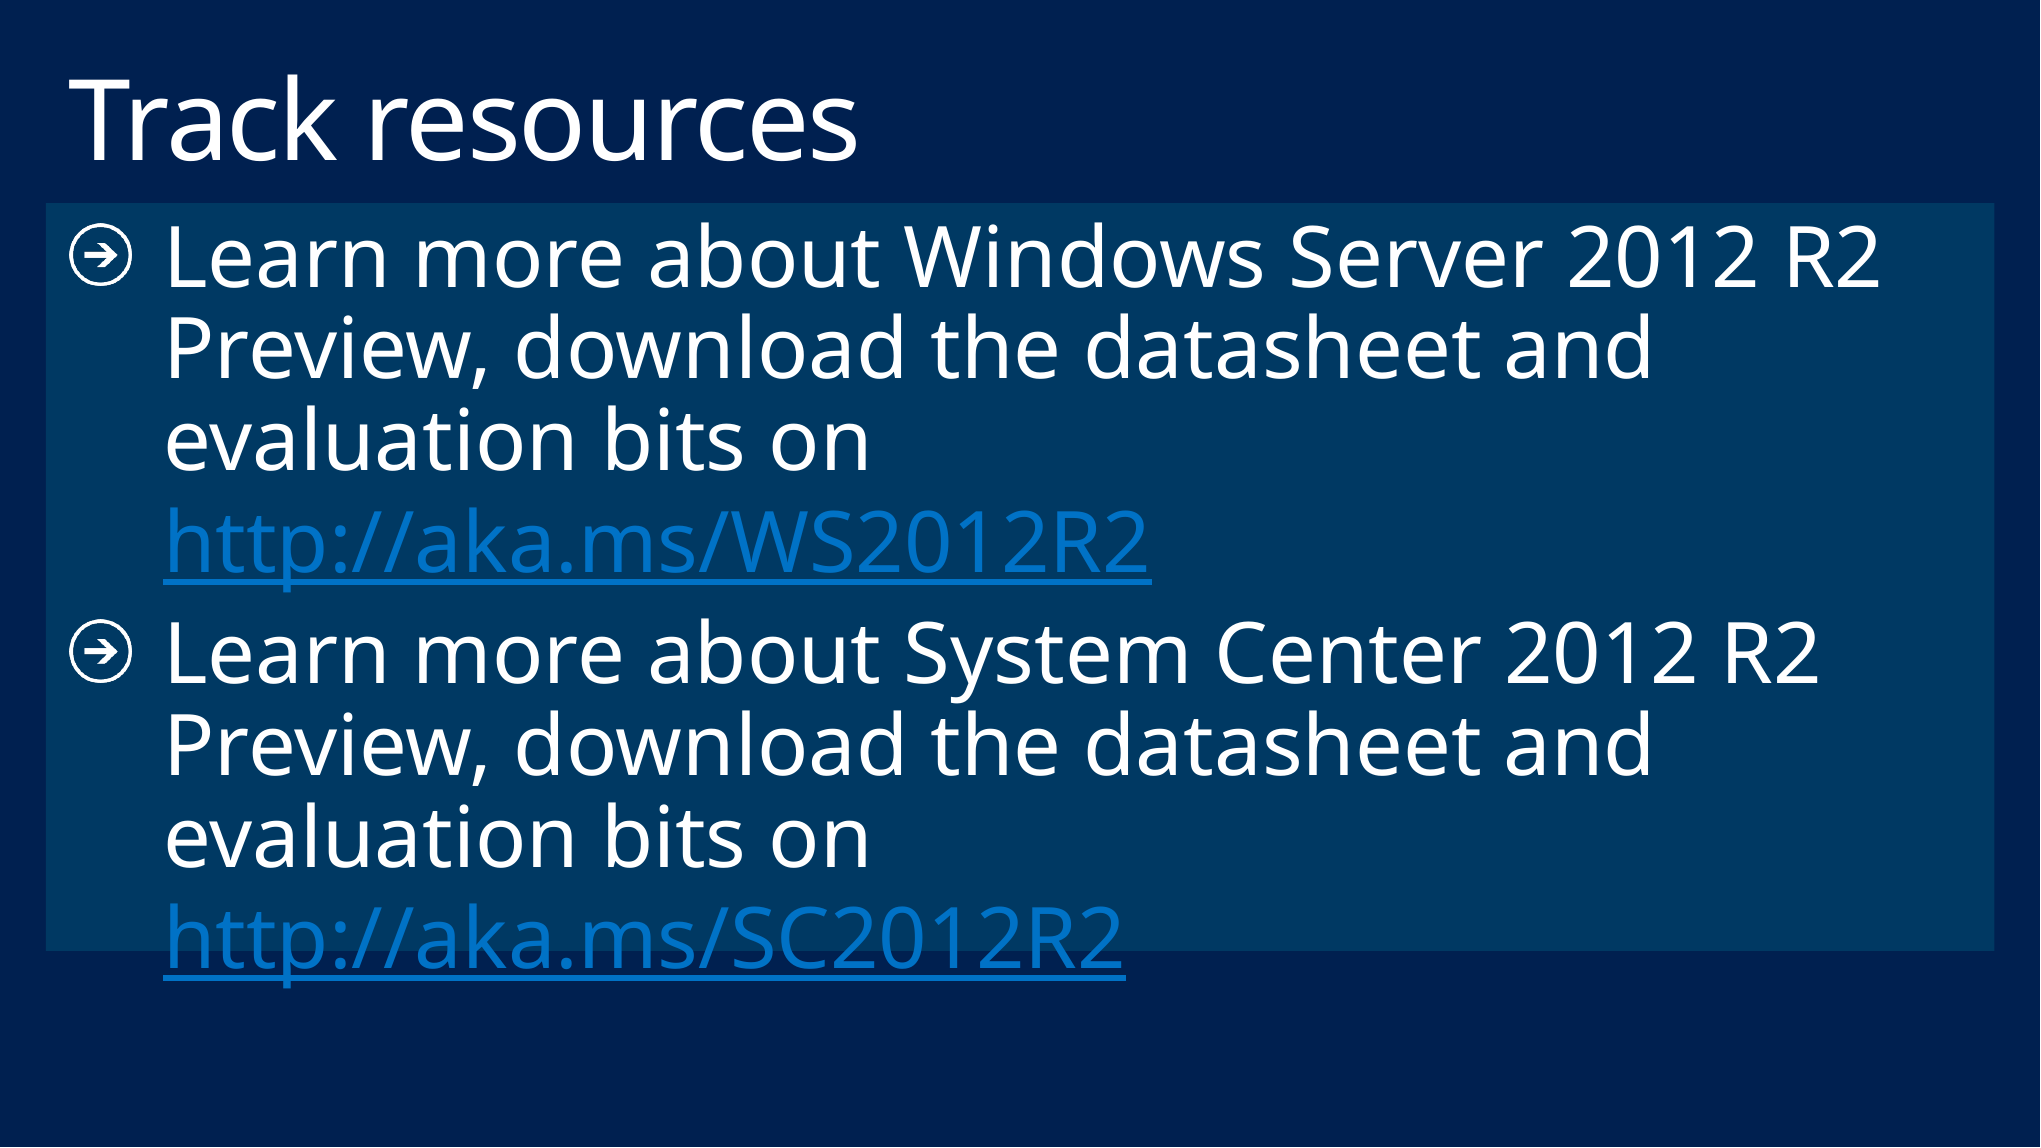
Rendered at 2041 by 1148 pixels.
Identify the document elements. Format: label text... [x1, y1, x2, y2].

picture [69, 223, 132, 286]
title Track resources [45, 48, 1996, 200]
list Learn more about Windows Server 2012 R2 Preview, download the datasheet and evaluation bits on http://aka.ms/WS2012R2 Learn more about System Center 2012 R2 Preview, download the datasheet and evaluation bits on http://aka.ms/SC2012R2 [45, 198, 1995, 899]
text_box [45, 899, 1995, 952]
picture [69, 619, 132, 683]
